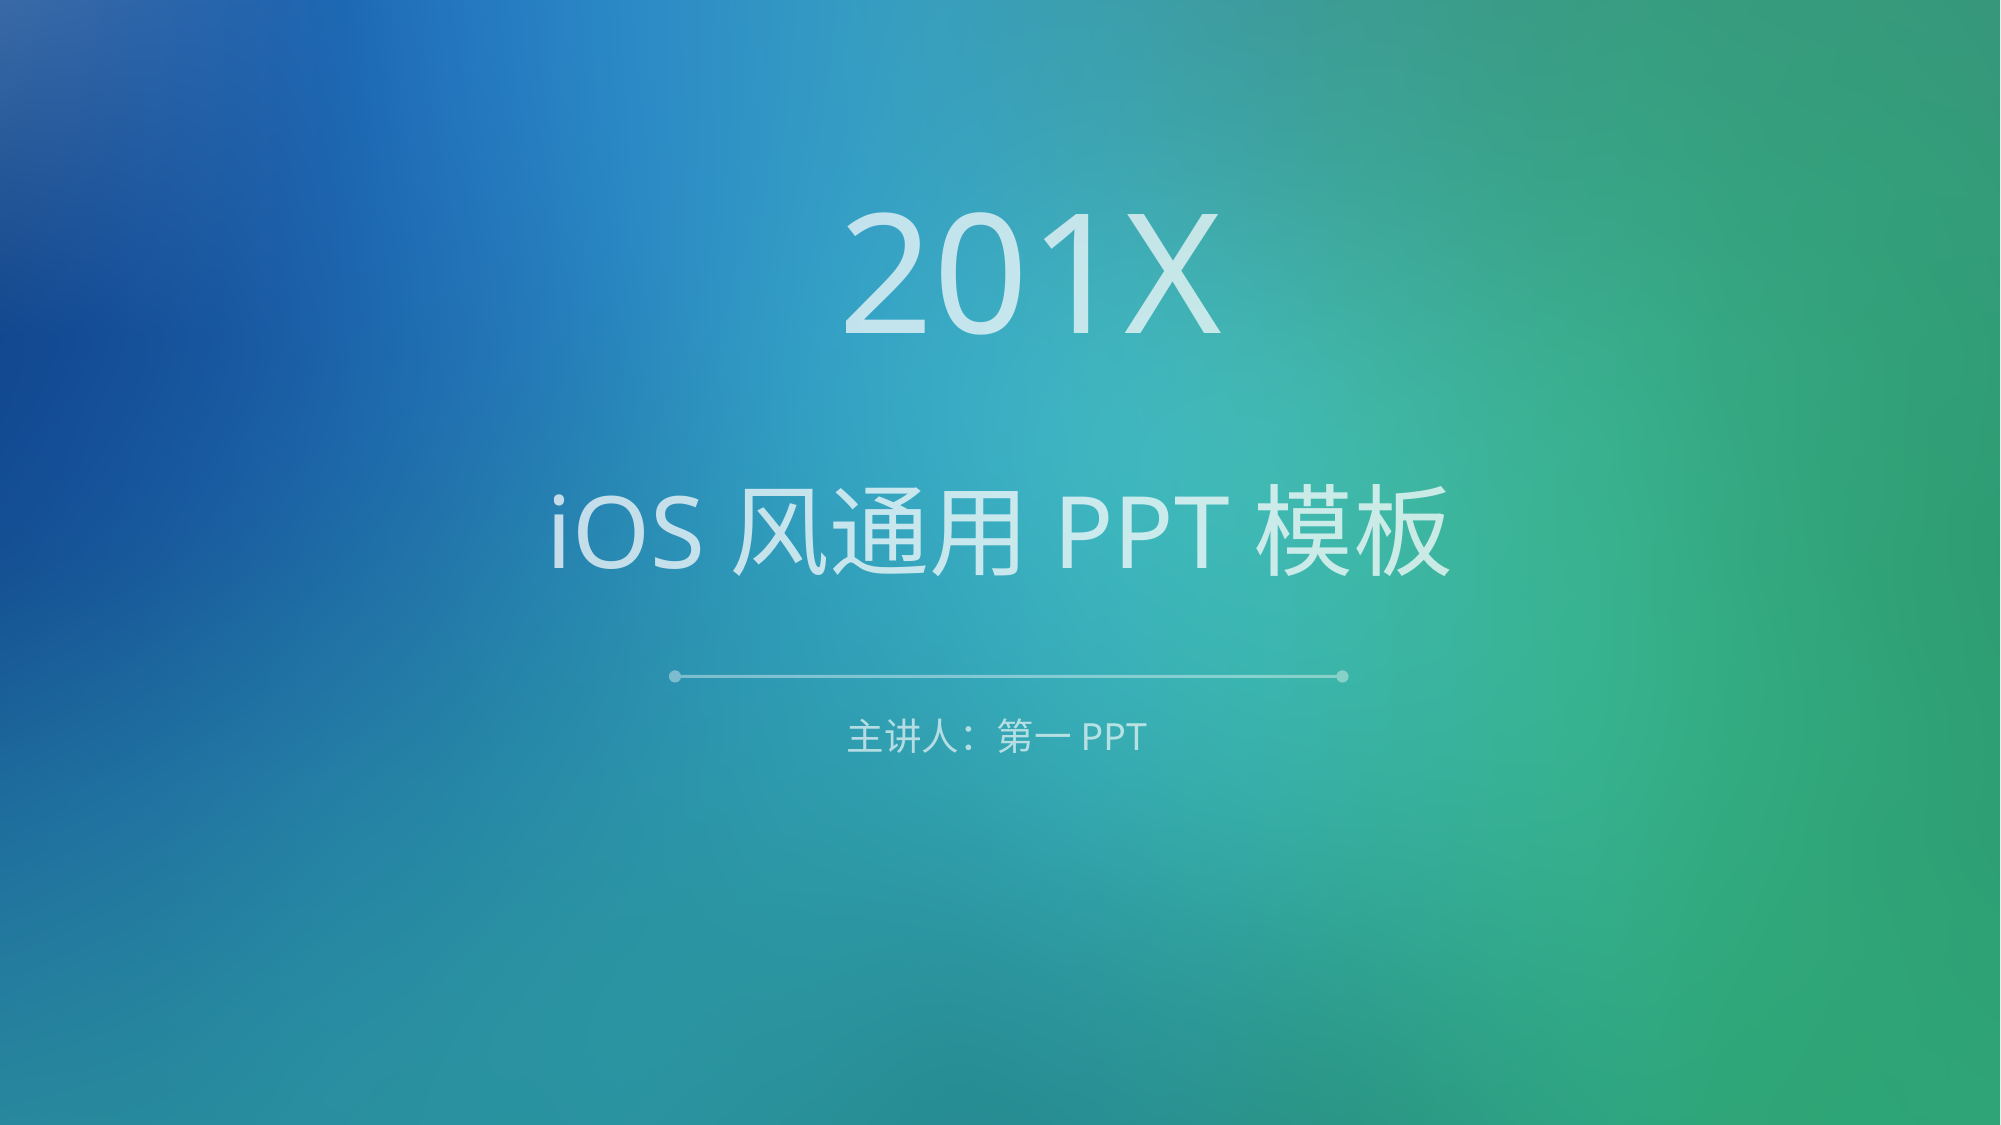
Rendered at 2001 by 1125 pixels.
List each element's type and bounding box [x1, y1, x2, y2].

picture [0, 0, 2001, 1125]
text_box [466, 67, 1534, 1125]
